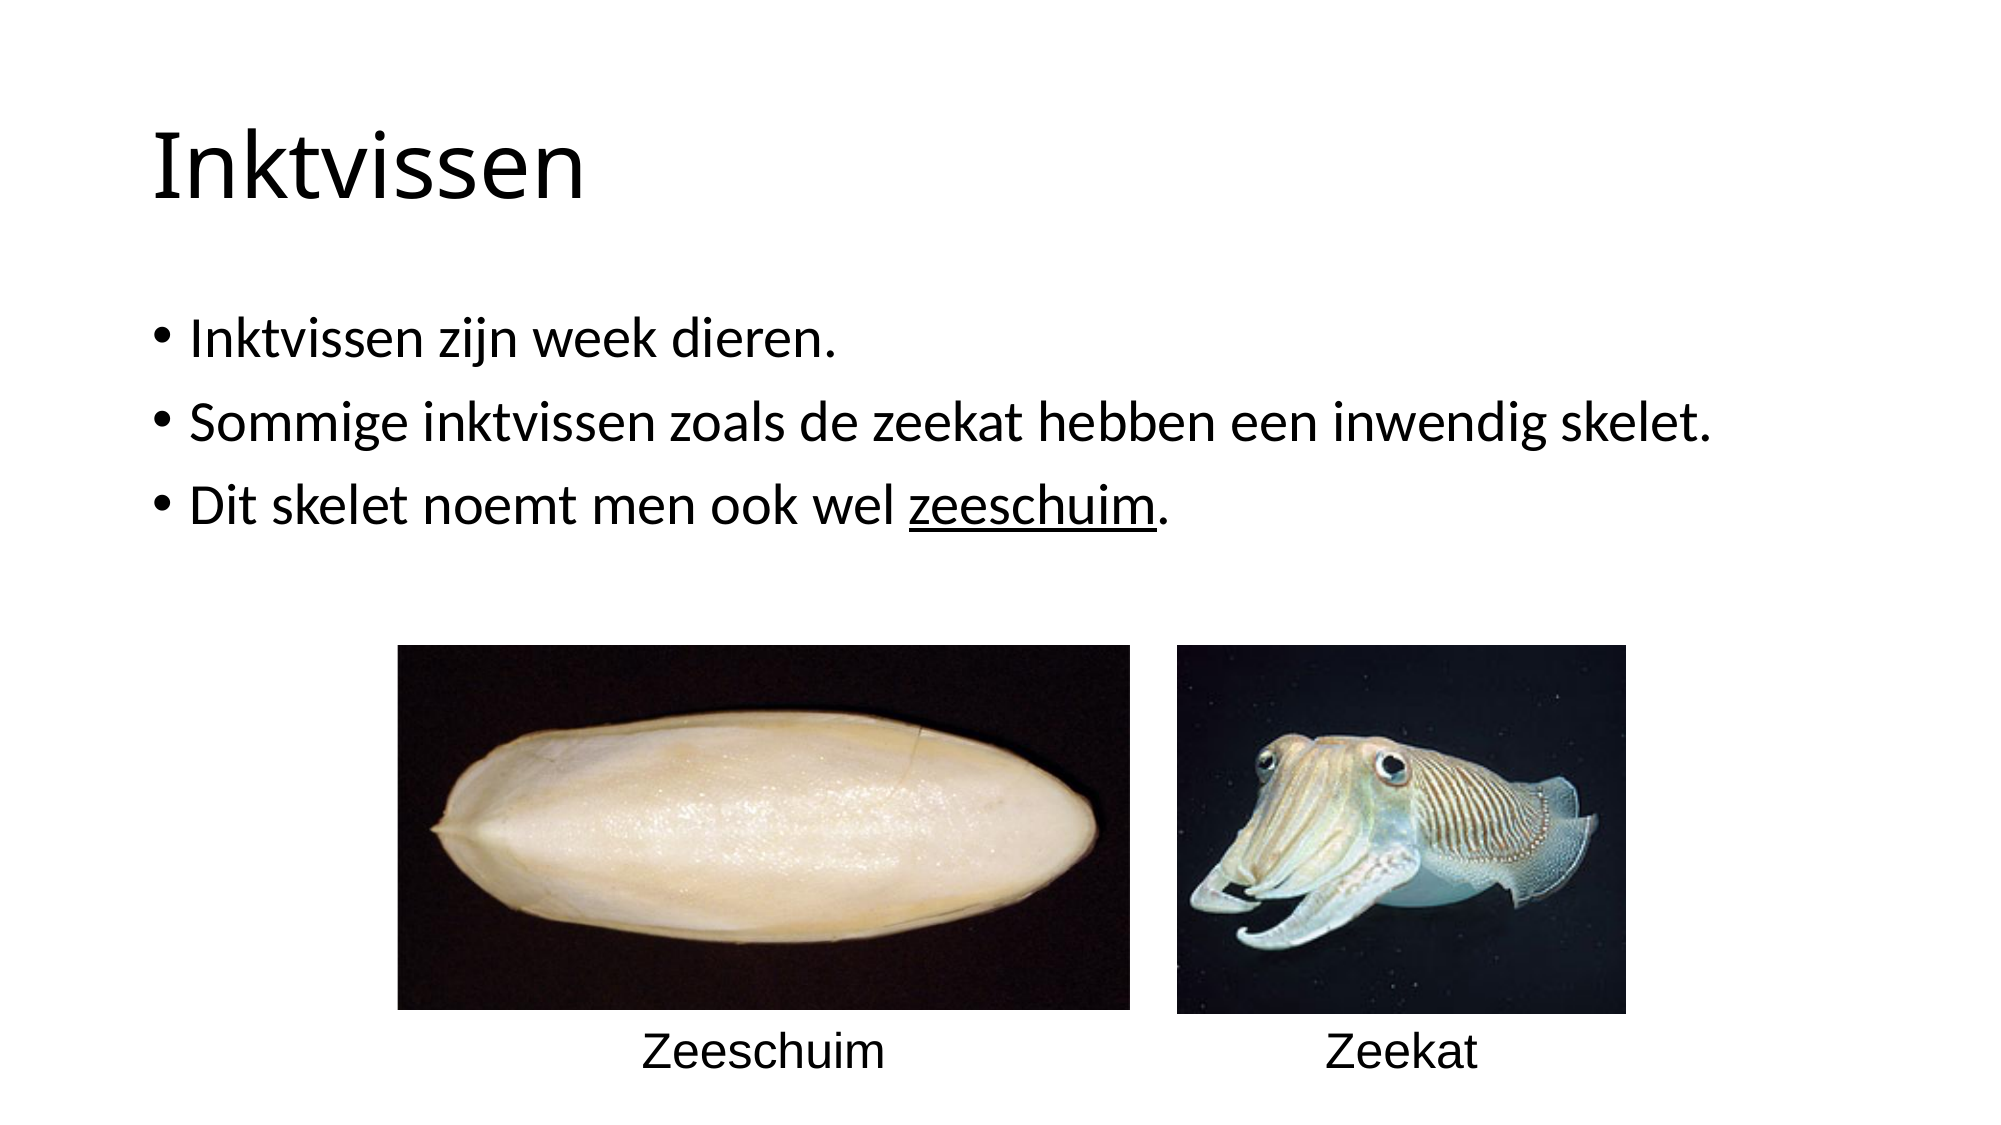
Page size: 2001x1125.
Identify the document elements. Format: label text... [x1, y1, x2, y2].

text_box Zeekat [1177, 1014, 1626, 1087]
title Inktvissen [137, 59, 1863, 278]
picture [1176, 645, 1626, 1014]
picture [397, 645, 1130, 1010]
text_box Zeeschuim [397, 1011, 1130, 1087]
list Inktvissen zijn week dieren. Sommige inktvissen zoals de zeekat hebben een inwendig skelet. Dit skelet noemt men ook wel zeeschuim. [137, 299, 1863, 1014]
